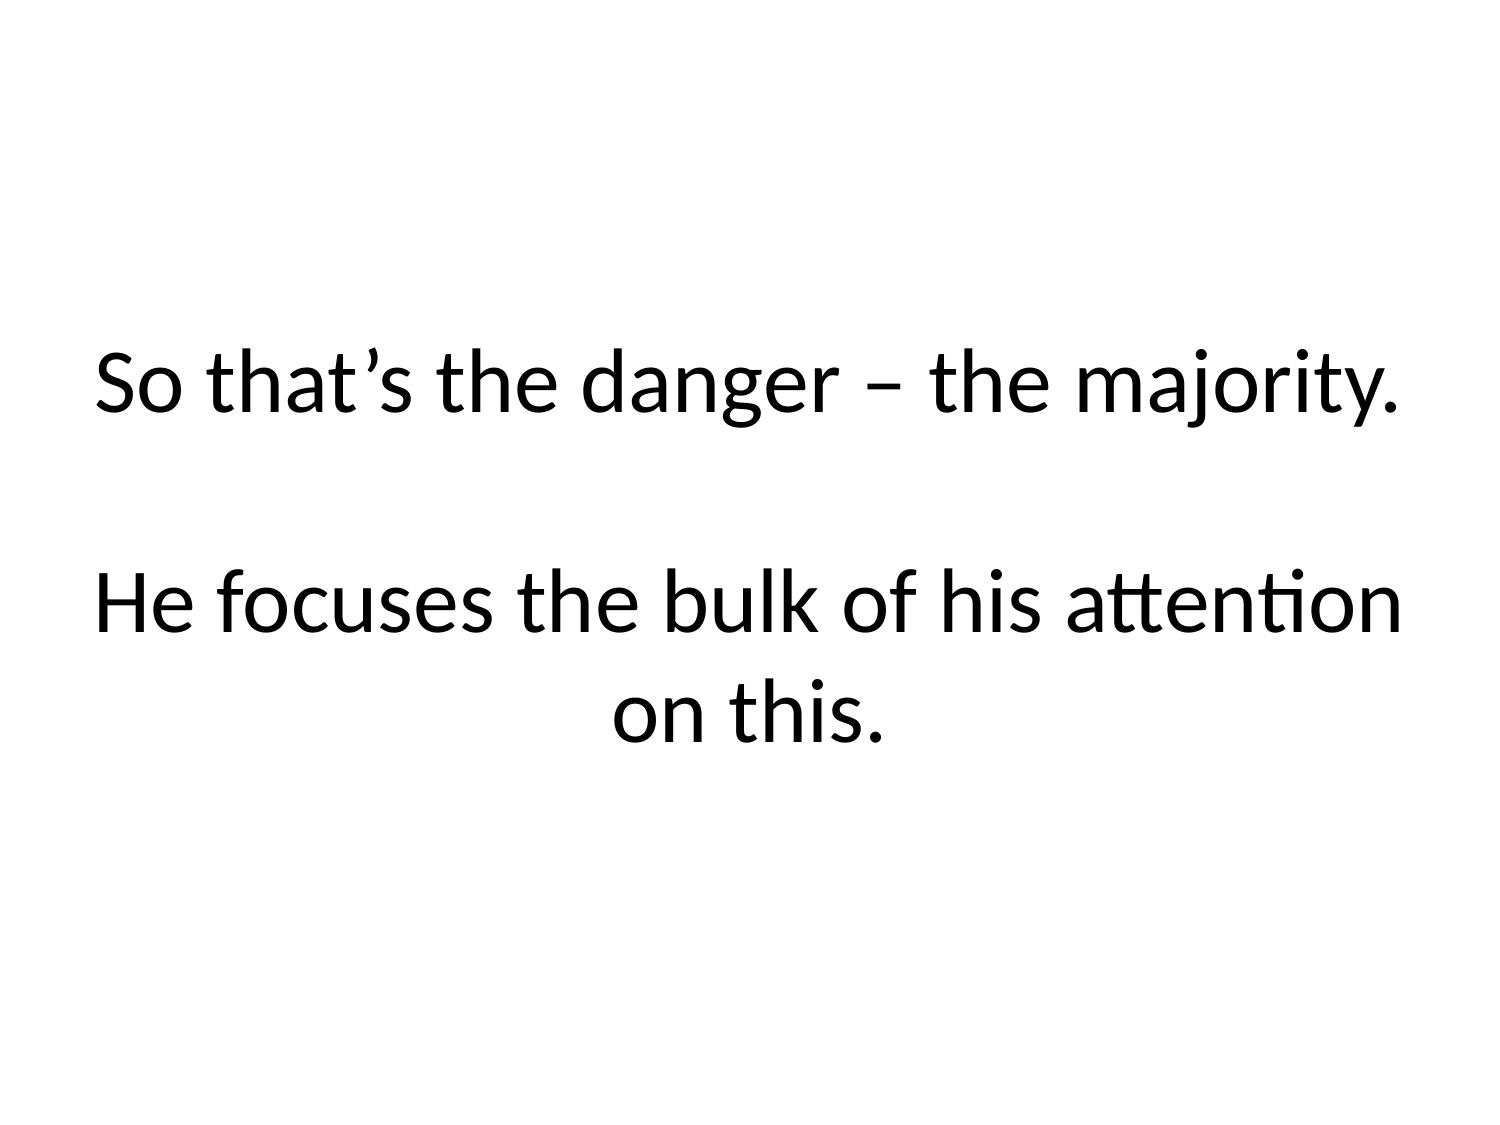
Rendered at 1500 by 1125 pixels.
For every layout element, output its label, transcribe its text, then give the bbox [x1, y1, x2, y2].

title So that’s the danger – the majority. He focuses the bulk of his attention on this. [74, 44, 1426, 1038]
